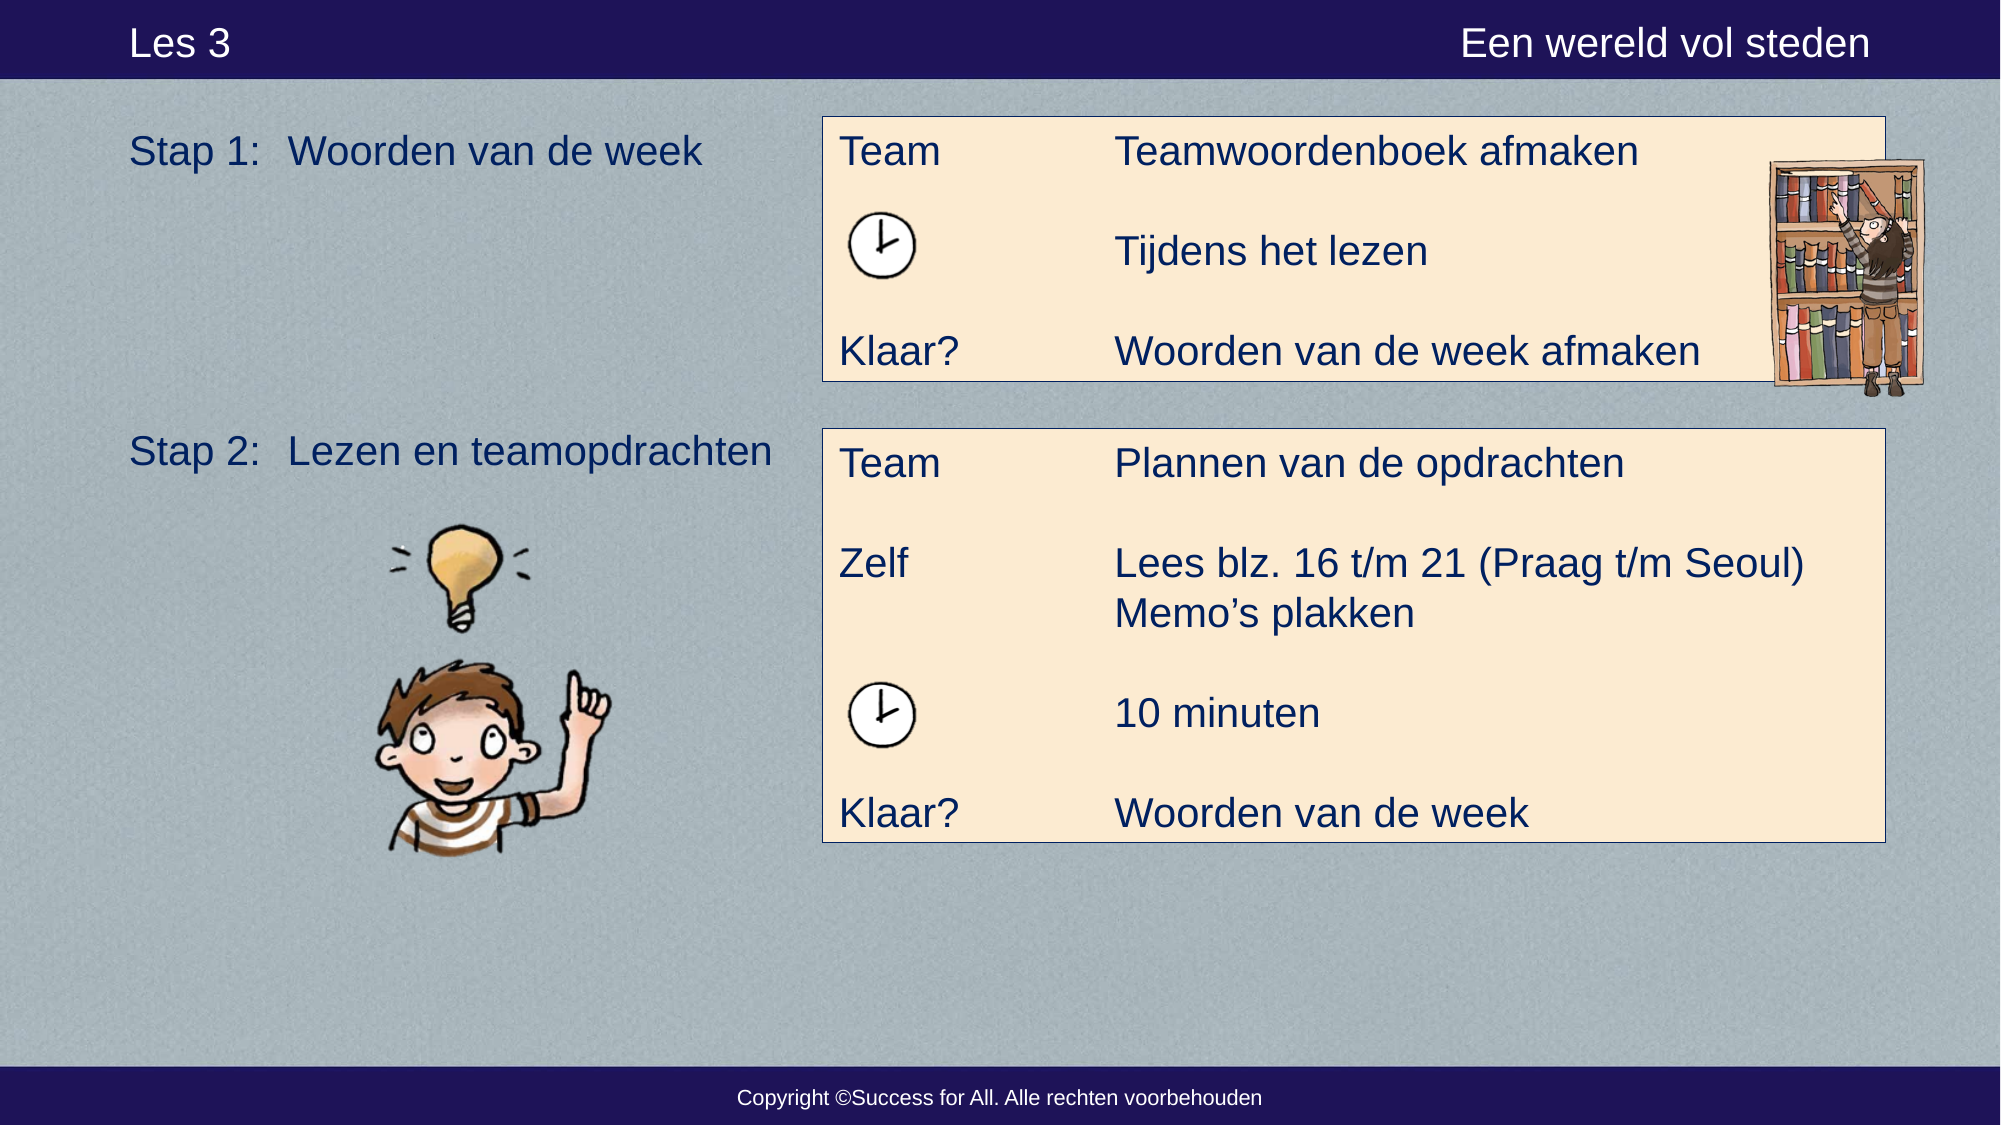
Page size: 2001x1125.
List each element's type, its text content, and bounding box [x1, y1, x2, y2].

text_box Een wereld vol steden [999, 8, 1886, 73]
text_box Copyright ©Success for All. Alle rechten voorbehouden [0, 1076, 2000, 1125]
text_box Team Teamwoordenboek afmaken Tijdens het lezen Klaar? Woorden van de week afmaken [822, 116, 1886, 382]
picture [0, 0, 2001, 1125]
text_box Stap 1: Woorden van de week Stap 2: Lezen en teamopdrachten [114, 116, 907, 532]
text_box Les 3 [114, 8, 354, 73]
text_box Team Plannen van de opdrachten Zelf Lees blz. 16 t/m 21 (Praag t/m Seoul) Memo’s plakken 10 minuten Klaar? Woorden van de week [822, 428, 1886, 843]
